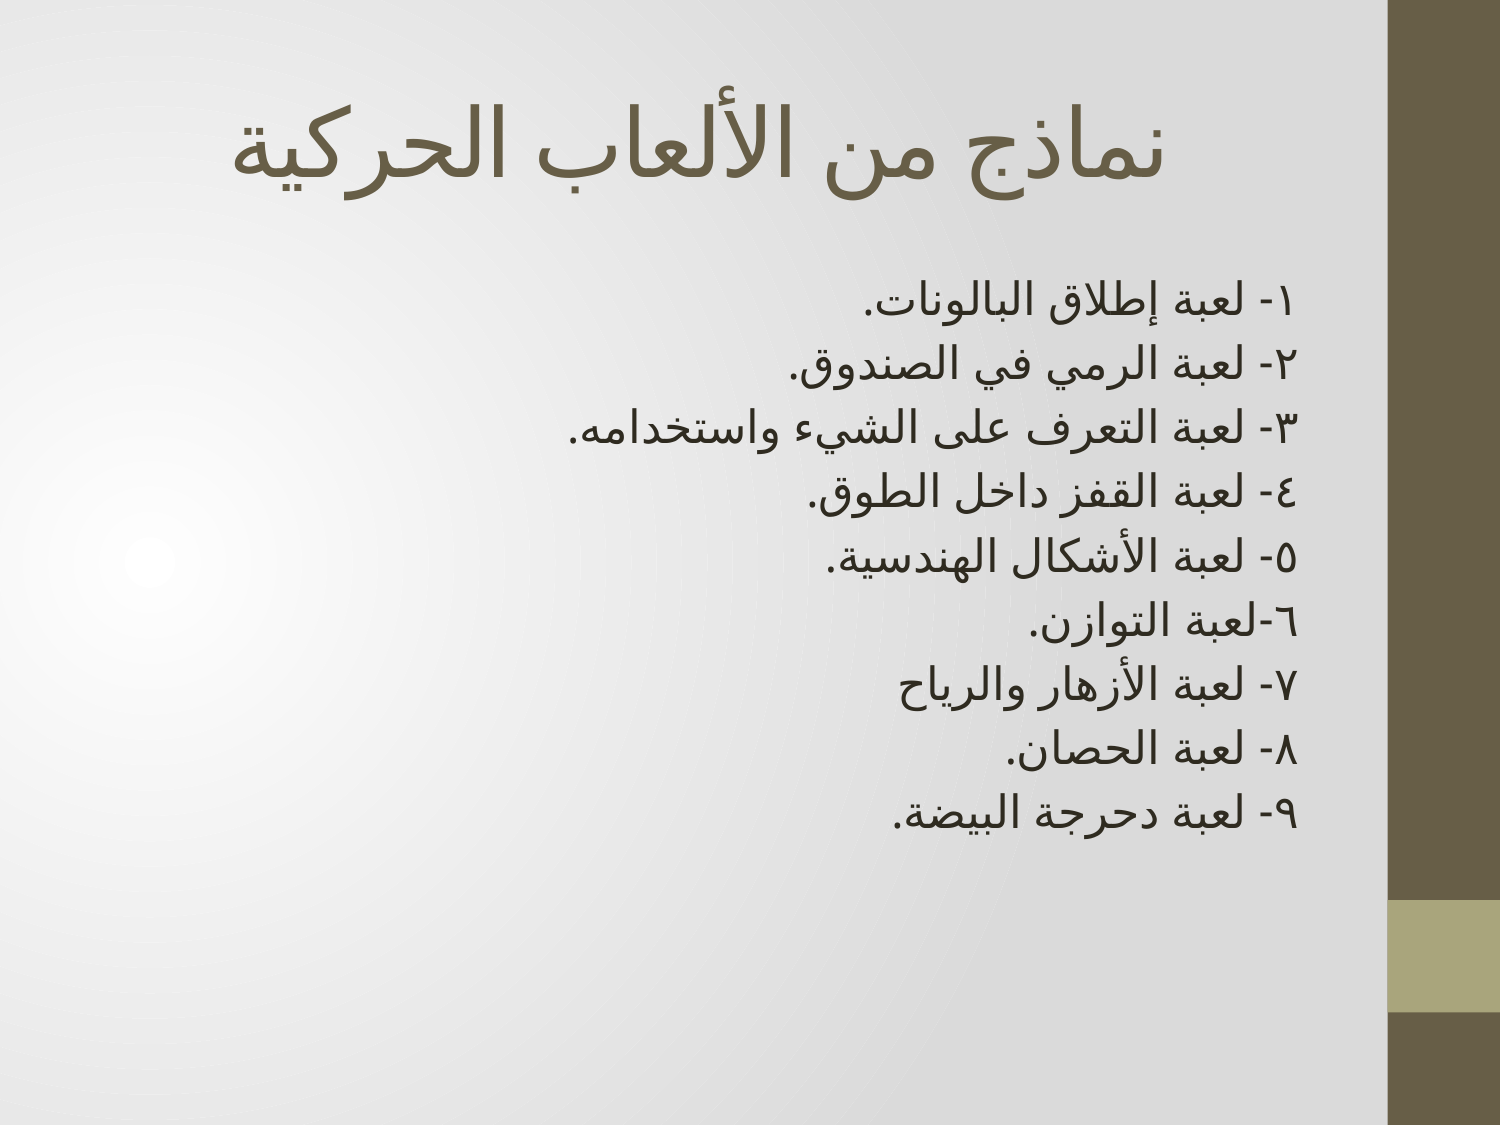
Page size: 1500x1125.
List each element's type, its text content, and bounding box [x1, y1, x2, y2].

list ١- لعبة إطلاق البالونات. ٢- لعبة الرمي في الصندوق. ٣- لعبة التعرف على الشيء واستخدامه. ٤- لعبة القفز داخل الطوق. ٥- لعبة الأشكال الهندسية. ٦-لعبة التوازن. ٧- لعبة الأزهار والرياح ٨- لعبة الحصان. ٩- لعبة دحرجة البيضة. [75, 262, 1325, 1050]
title نماذج من الألعاب الحركية [75, 45, 1325, 233]
